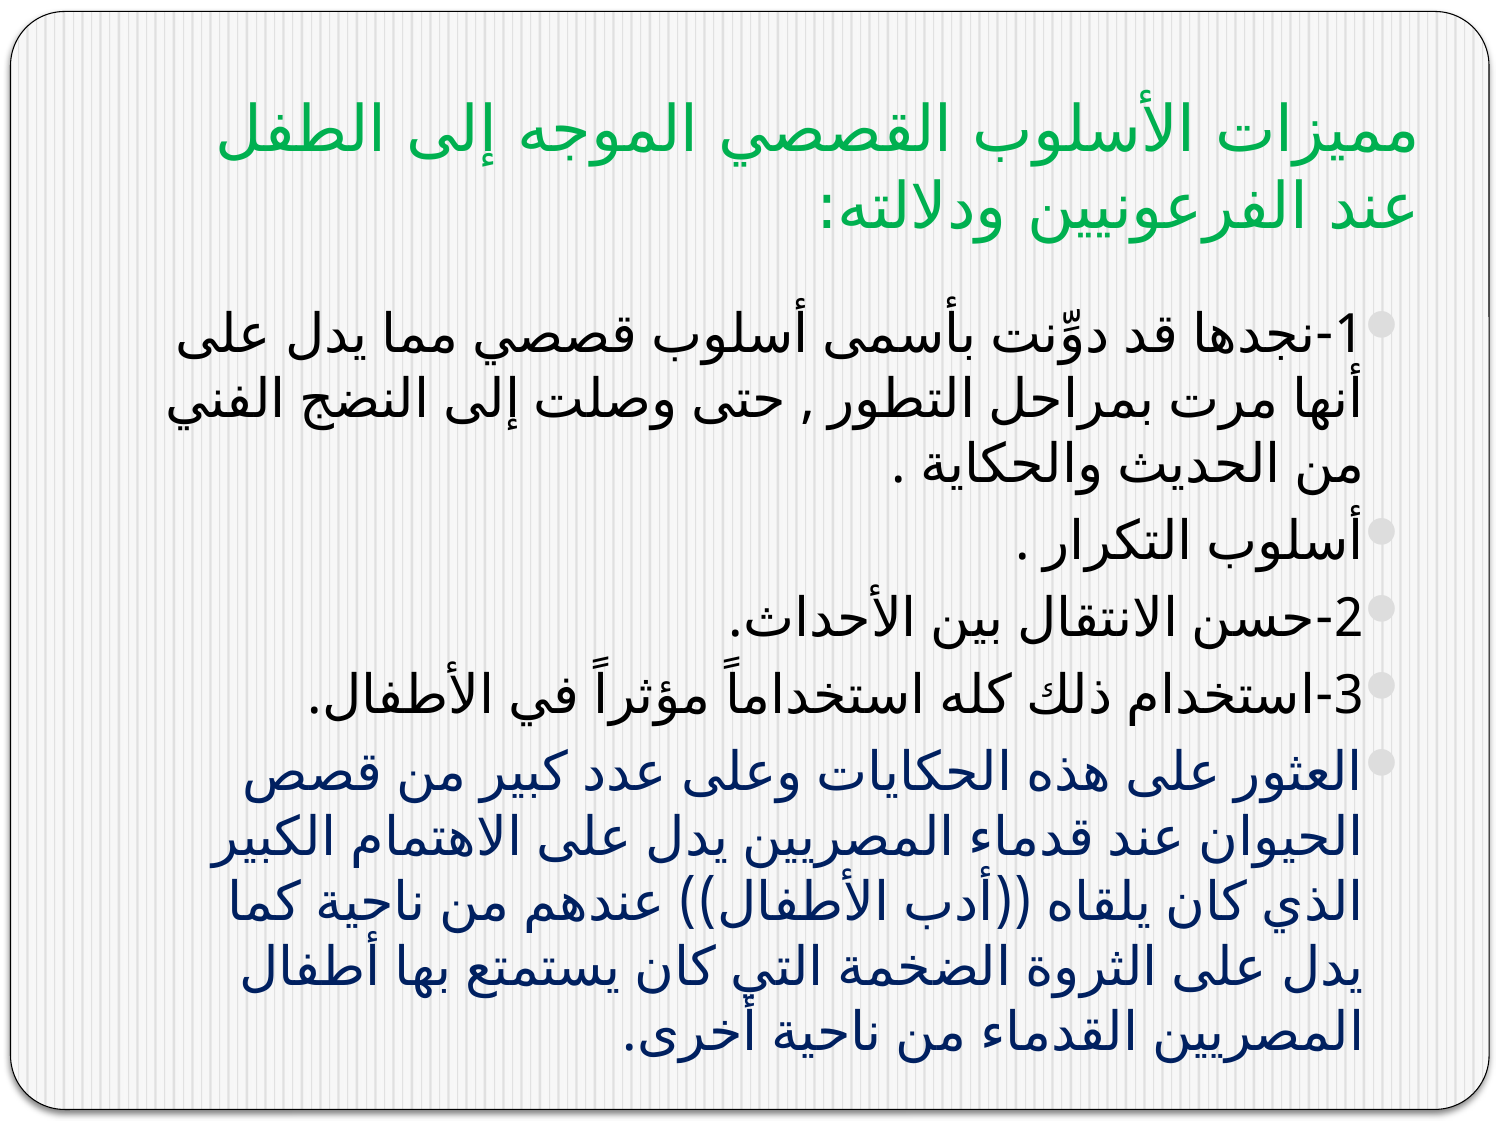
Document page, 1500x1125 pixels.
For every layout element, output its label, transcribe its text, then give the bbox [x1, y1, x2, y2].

title مميزات الأسلوب القصصي الموجه إلى الطفل عند الفرعونيين ودلالته: [159, 78, 1435, 257]
list 1-نجدها قد دوِّنت بأسمى أسلوب قصصي مما يدل على أنها مرت بمراحل التطور , حتى وصلت إلى النضج الفني من الحديث والحكاية . أسلوب التكرار . 2-حسن الانتقال بين الأحداث. 3-استخدام ذلك كله استخداماً مؤثراً في الأطفال. العثور على هذه الحكايات وعلى عدد كبير من قصص الحيوان عند قدماء المصريين يدل على الاهتمام الكبير الذي كان يلقاه ((أدب الأطفال)) عندهم من ناحية كما يدل على الثروة الضخمة التي كان يستمتع بها أطفال المصريين القدماء من ناحية أخرى. [150, 290, 1425, 988]
